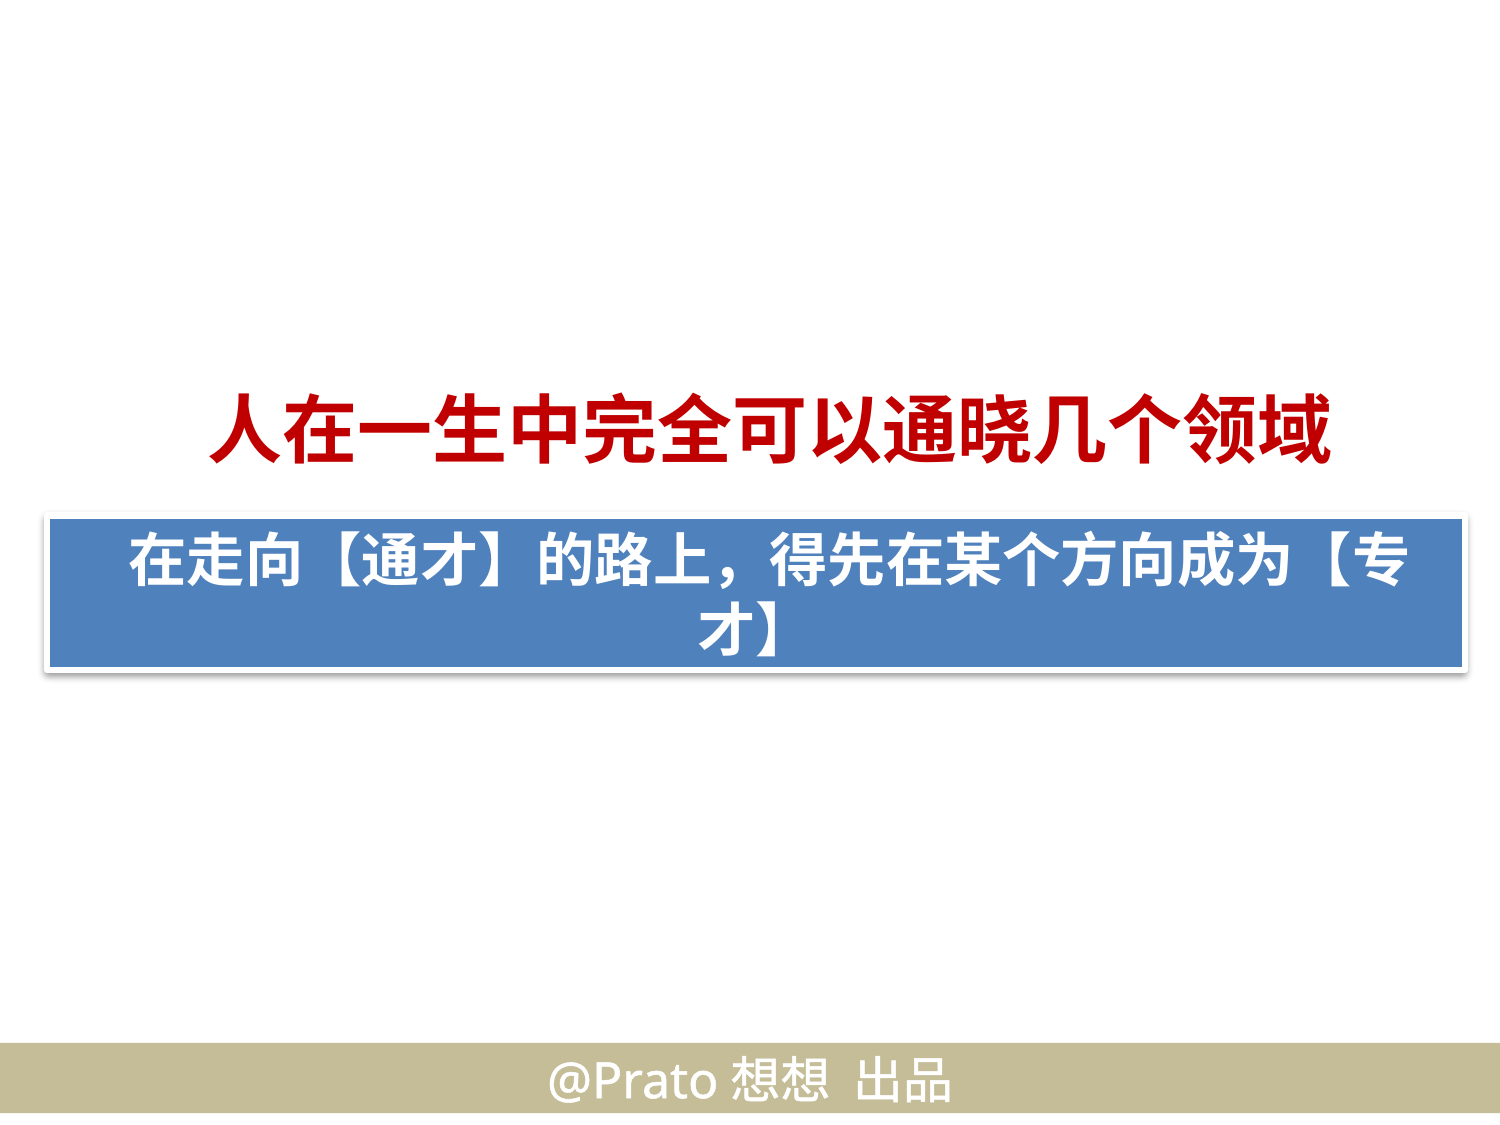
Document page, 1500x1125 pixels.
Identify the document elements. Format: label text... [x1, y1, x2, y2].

text_box 在走向【通才】的路上，得先在某个方向成为【专才】 [44, 512, 1468, 673]
text_box 人在一生中完全可以通晓几个领域 [193, 374, 1348, 480]
text_box @Prato想想 出品 [0, 1041, 1500, 1115]
